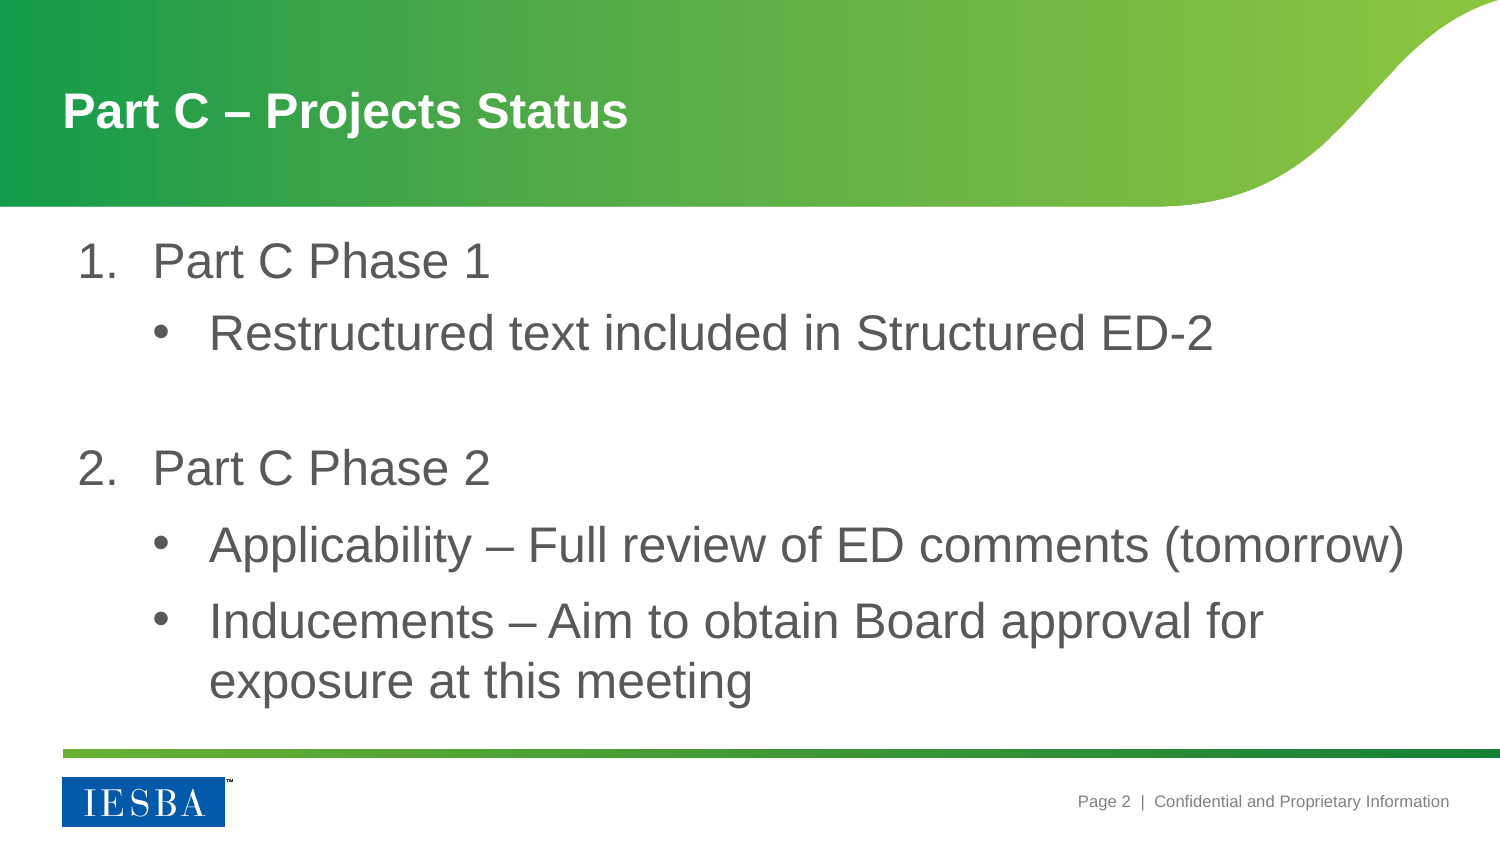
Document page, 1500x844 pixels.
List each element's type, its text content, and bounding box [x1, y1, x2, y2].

picture [62, 777, 233, 827]
picture [0, 0, 1500, 207]
list Part C Phase 1 Restructured text included in Structured ED-2 Part C Phase 2 Applicability – Full review of ED comments (tomorrow) Inducements – Aim to obtain Board approval for exposure at this meeting [62, 220, 1450, 724]
title Part C – Projects Status [62, 75, 1300, 142]
